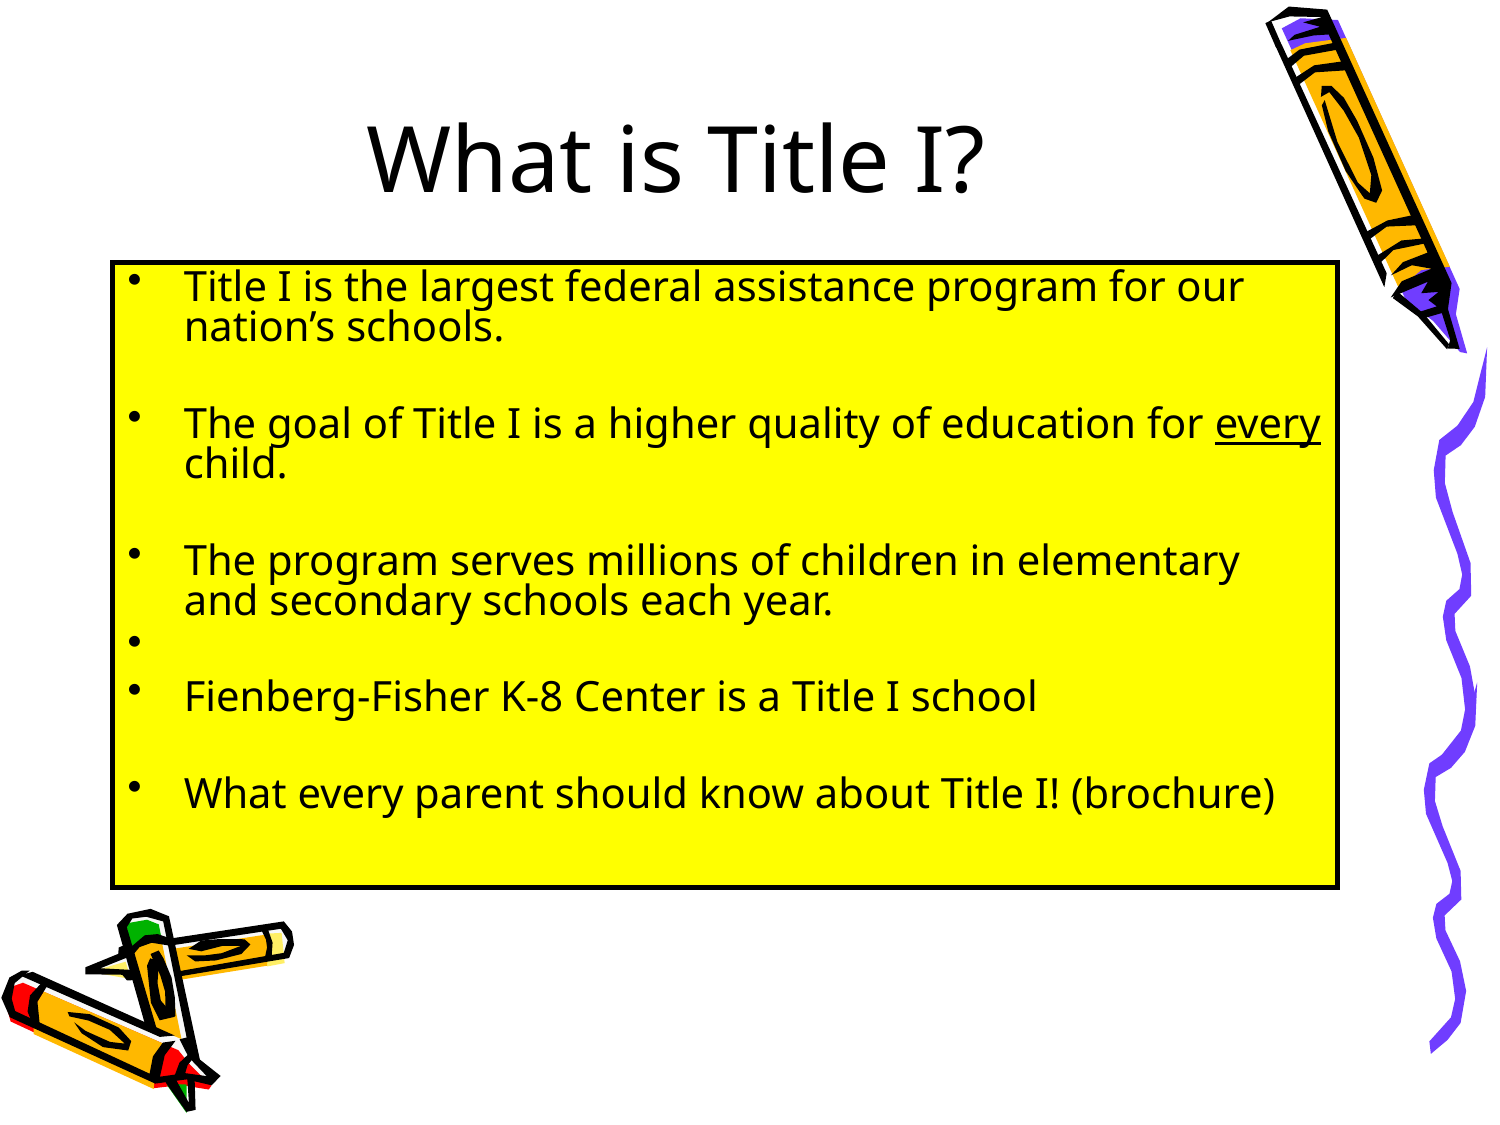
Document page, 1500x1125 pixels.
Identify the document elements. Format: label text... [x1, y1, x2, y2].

text_box Title I is the largest federal assistance program for our nation’s schools. The goal of Title I is a higher quality of education for every child. The program serves millions of children in elementary and secondary schools each year. Fienberg-Fisher K-8 Center is a Title I school What every parent should know about Title I! (brochure) [112, 262, 1338, 888]
text_box What is Title I? [112, 62, 1240, 250]
